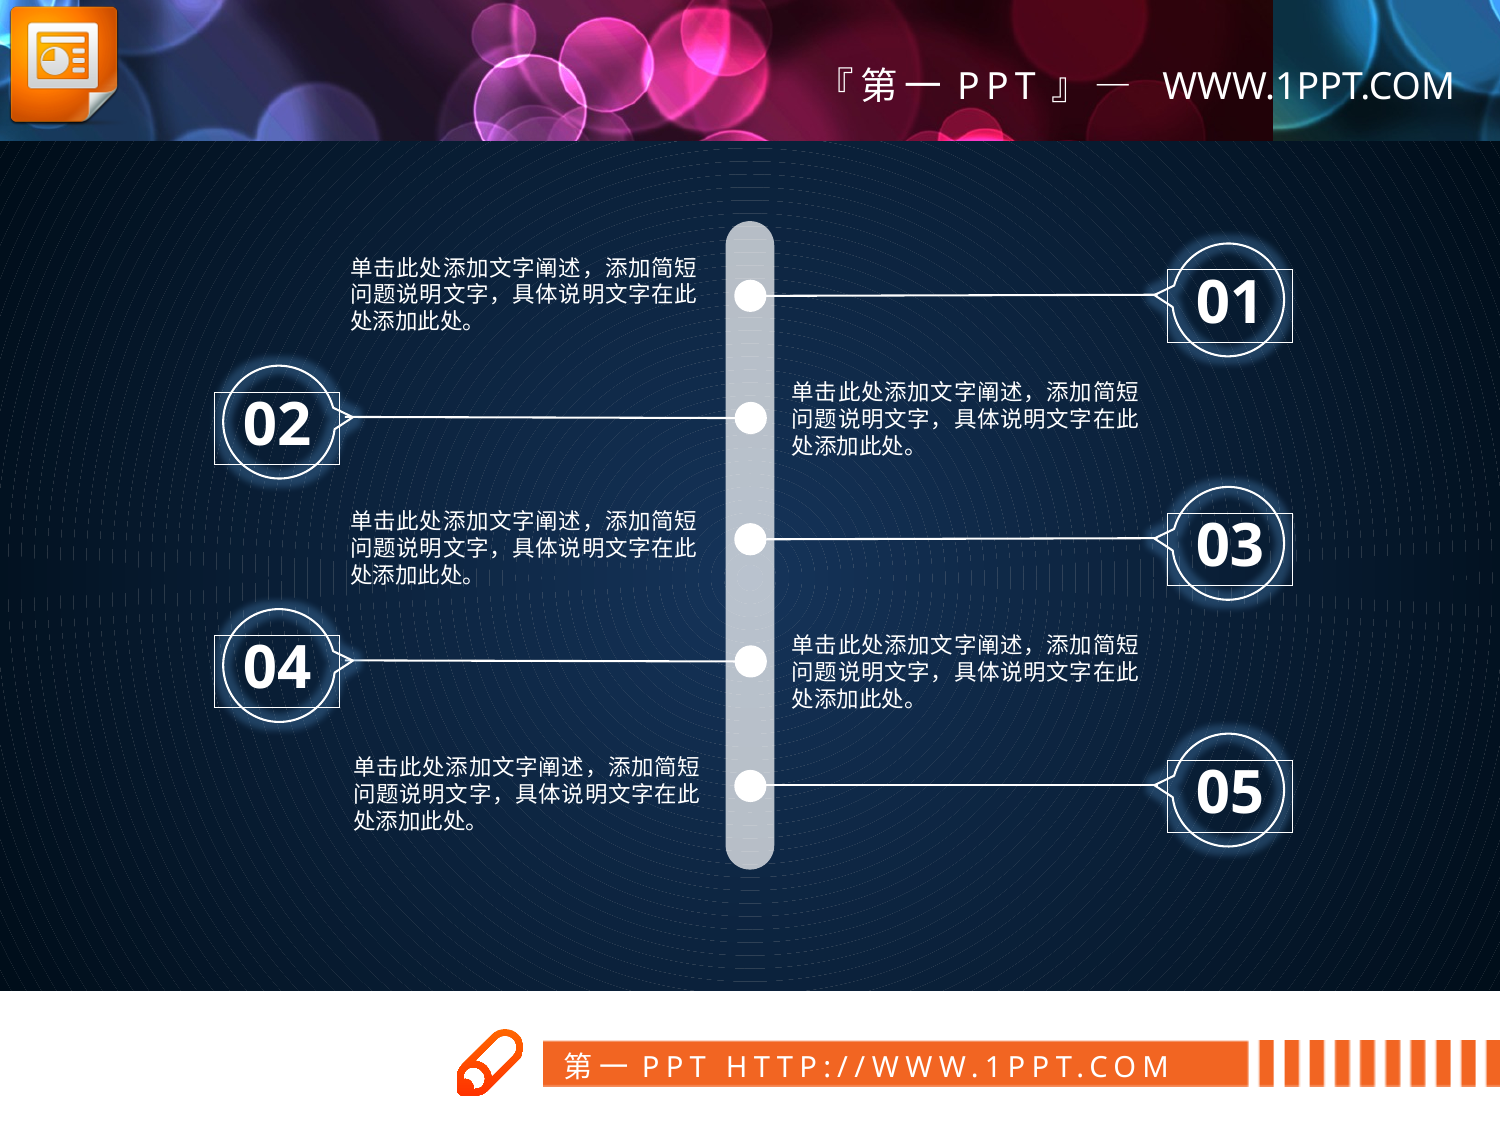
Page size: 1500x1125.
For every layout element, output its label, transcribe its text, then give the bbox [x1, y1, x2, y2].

text_box 单击此处添加文字阐述，添加简短问题说明文字，具体说明文字在此处添加此处。 [777, 623, 1154, 720]
text_box 单击此处添加文字阐述，添加简短问题说明文字，具体说明文字在此处添加此处。 [335, 246, 713, 342]
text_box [736, 733, 1293, 847]
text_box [736, 243, 1293, 357]
picture [543, 1040, 1500, 1087]
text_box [736, 486, 1293, 600]
text_box [725, 221, 774, 363]
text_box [214, 365, 766, 479]
text_box 单击此处添加文字阐述，添加简短问题说明文字，具体说明文字在此处添加此处。 [335, 499, 713, 595]
text_box 单击此处添加文字阐述，添加简短问题说明文字，具体说明文字在此处添加此处。 [338, 745, 716, 842]
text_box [214, 608, 766, 723]
text_box 单击此处添加文字阐述，添加简短问题说明文字，具体说明文字在此处添加此处。 [777, 370, 1154, 467]
picture [0, 0, 1500, 141]
text_box [769, 365, 775, 485]
text_box [725, 730, 773, 870]
text_box [765, 608, 775, 731]
text_box [725, 488, 733, 607]
